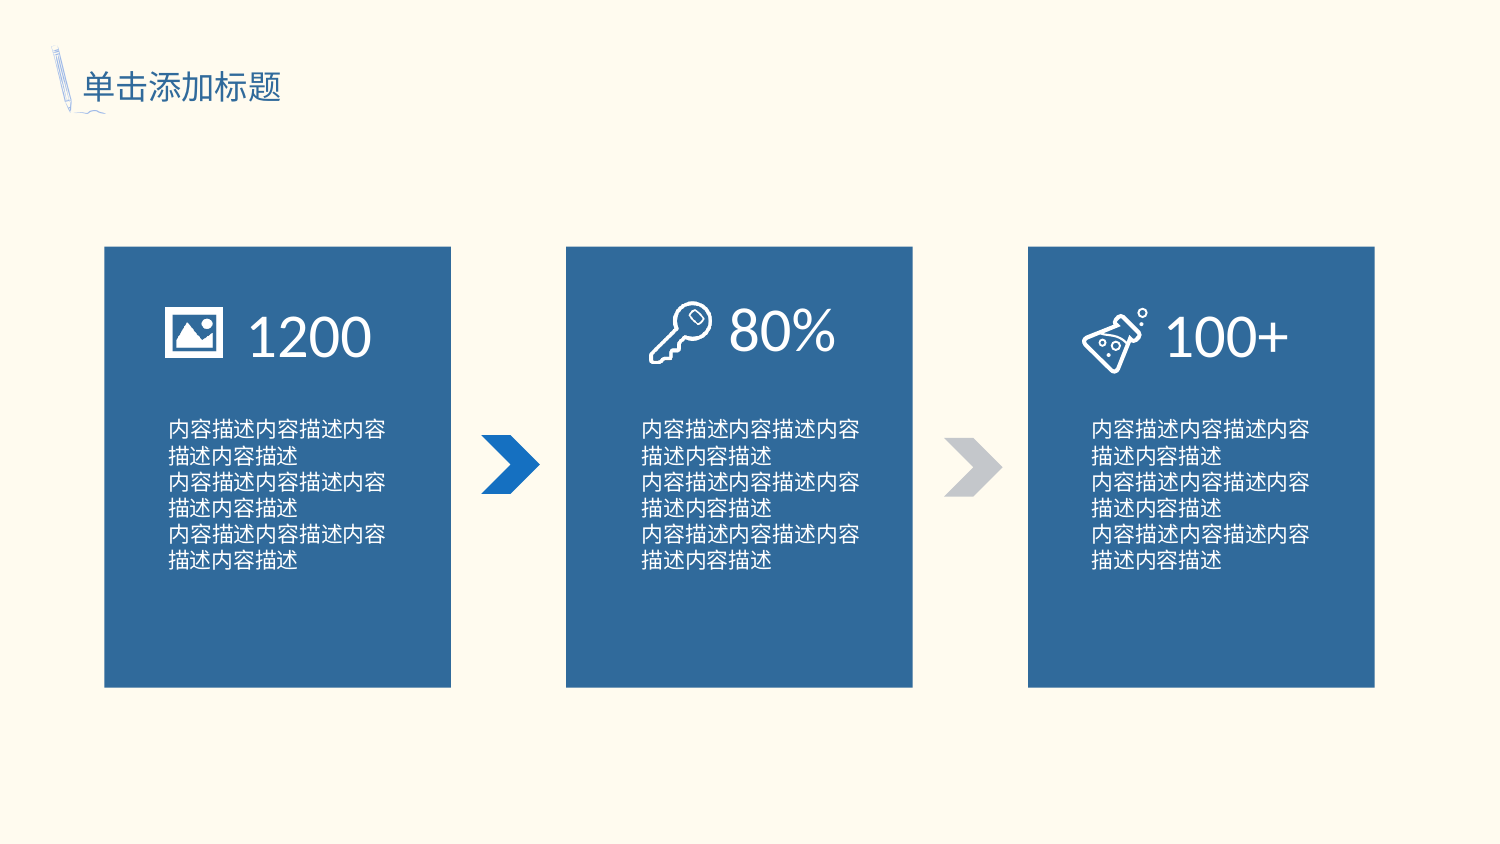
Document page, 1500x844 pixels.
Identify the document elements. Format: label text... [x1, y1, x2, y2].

text_box 内容描述内容描述内容描述内容描述 内容描述内容描述内容描述内容描述 内容描述内容描述内容描述内容描述 [1077, 408, 1326, 581]
text_box [944, 437, 1003, 497]
text_box 内容描述内容描述内容描述内容描述 内容描述内容描述内容描述内容描述 内容描述内容描述内容描述内容描述 [153, 408, 402, 581]
picture [648, 300, 712, 364]
text_box [481, 435, 540, 494]
text_box 100+ [1147, 287, 1306, 378]
text_box 单击添加标题 [106, 58, 357, 114]
text_box 1200 [230, 287, 388, 378]
picture [164, 303, 223, 358]
text_box [1082, 313, 1142, 374]
text_box 内容描述内容描述内容描述内容描述 内容描述内容描述内容描述内容描述 内容描述内容描述内容描述内容描述 [626, 408, 875, 581]
text_box [566, 246, 913, 688]
text_box [1137, 307, 1148, 319]
text_box [1028, 246, 1375, 688]
picture [50, 45, 106, 114]
text_box [104, 246, 451, 688]
text_box 80% [713, 281, 872, 372]
